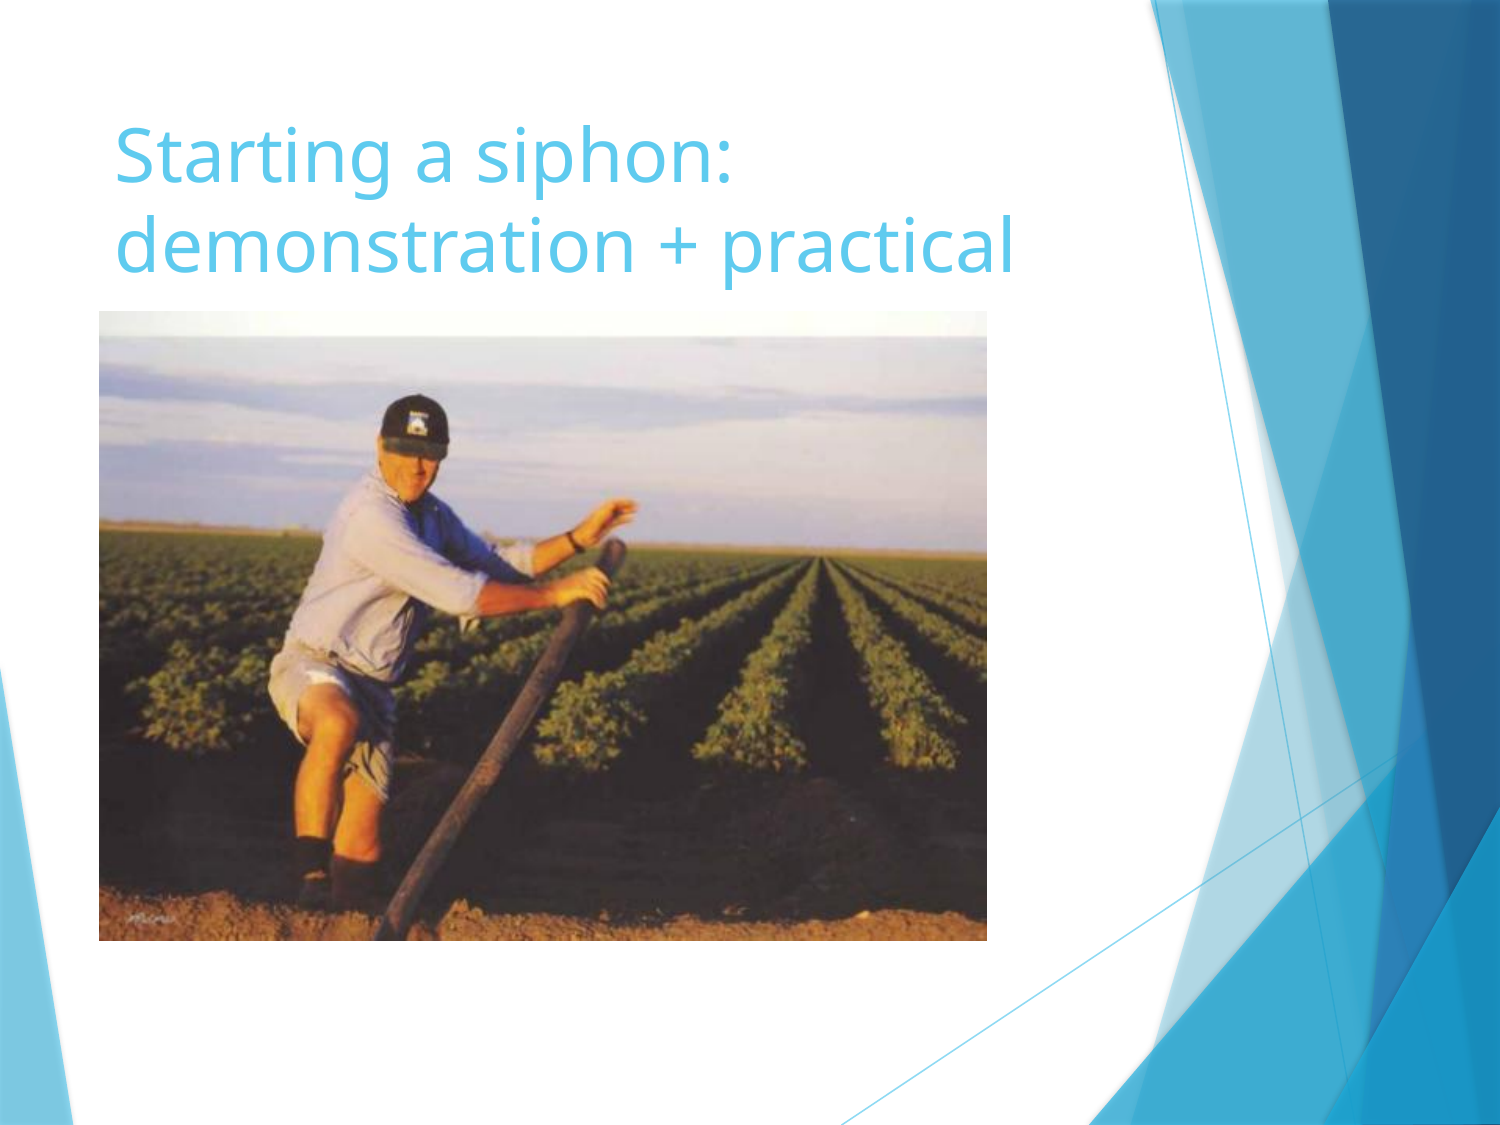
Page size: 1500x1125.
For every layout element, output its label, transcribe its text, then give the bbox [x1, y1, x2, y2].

picture [99, 311, 988, 941]
title Starting a siphon: demonstration + practical [99, 99, 1142, 317]
